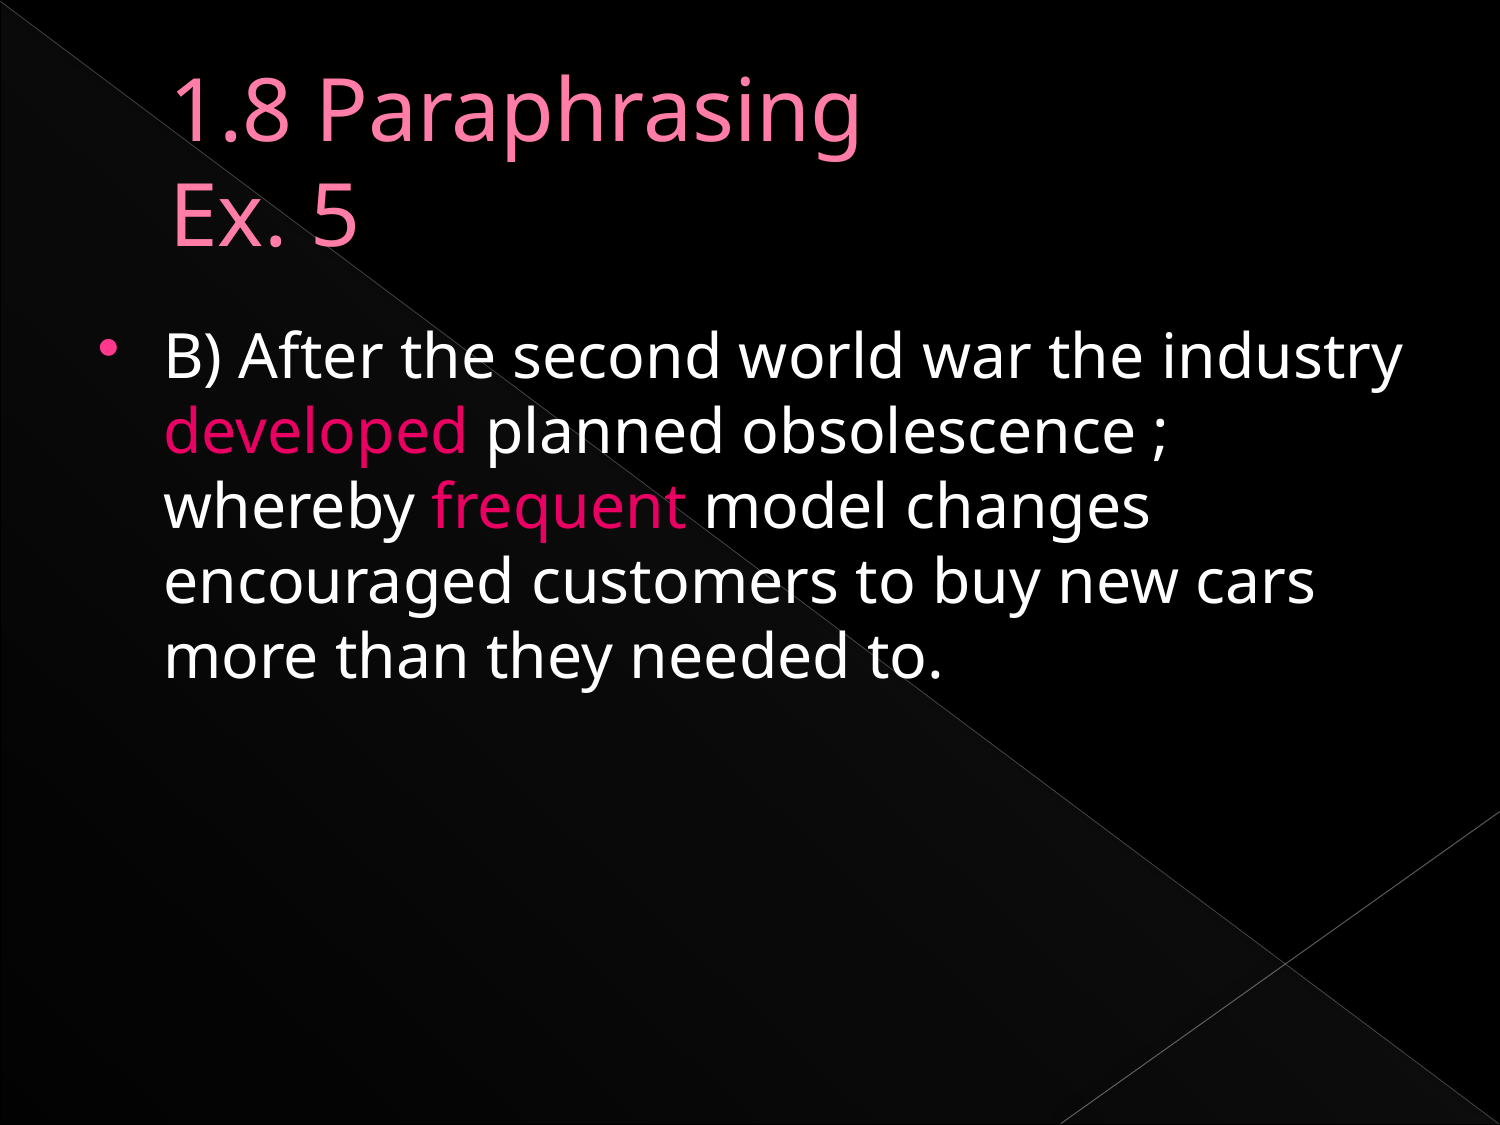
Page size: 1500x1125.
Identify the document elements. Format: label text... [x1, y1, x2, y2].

title 1.8 Paraphrasing Ex. 5 [75, 43, 1425, 274]
list B) After the second world war the industry developed planned obsolescence ; whereby frequent model changes encouraged customers to buy new cars more than they needed to. [75, 308, 1425, 1059]
